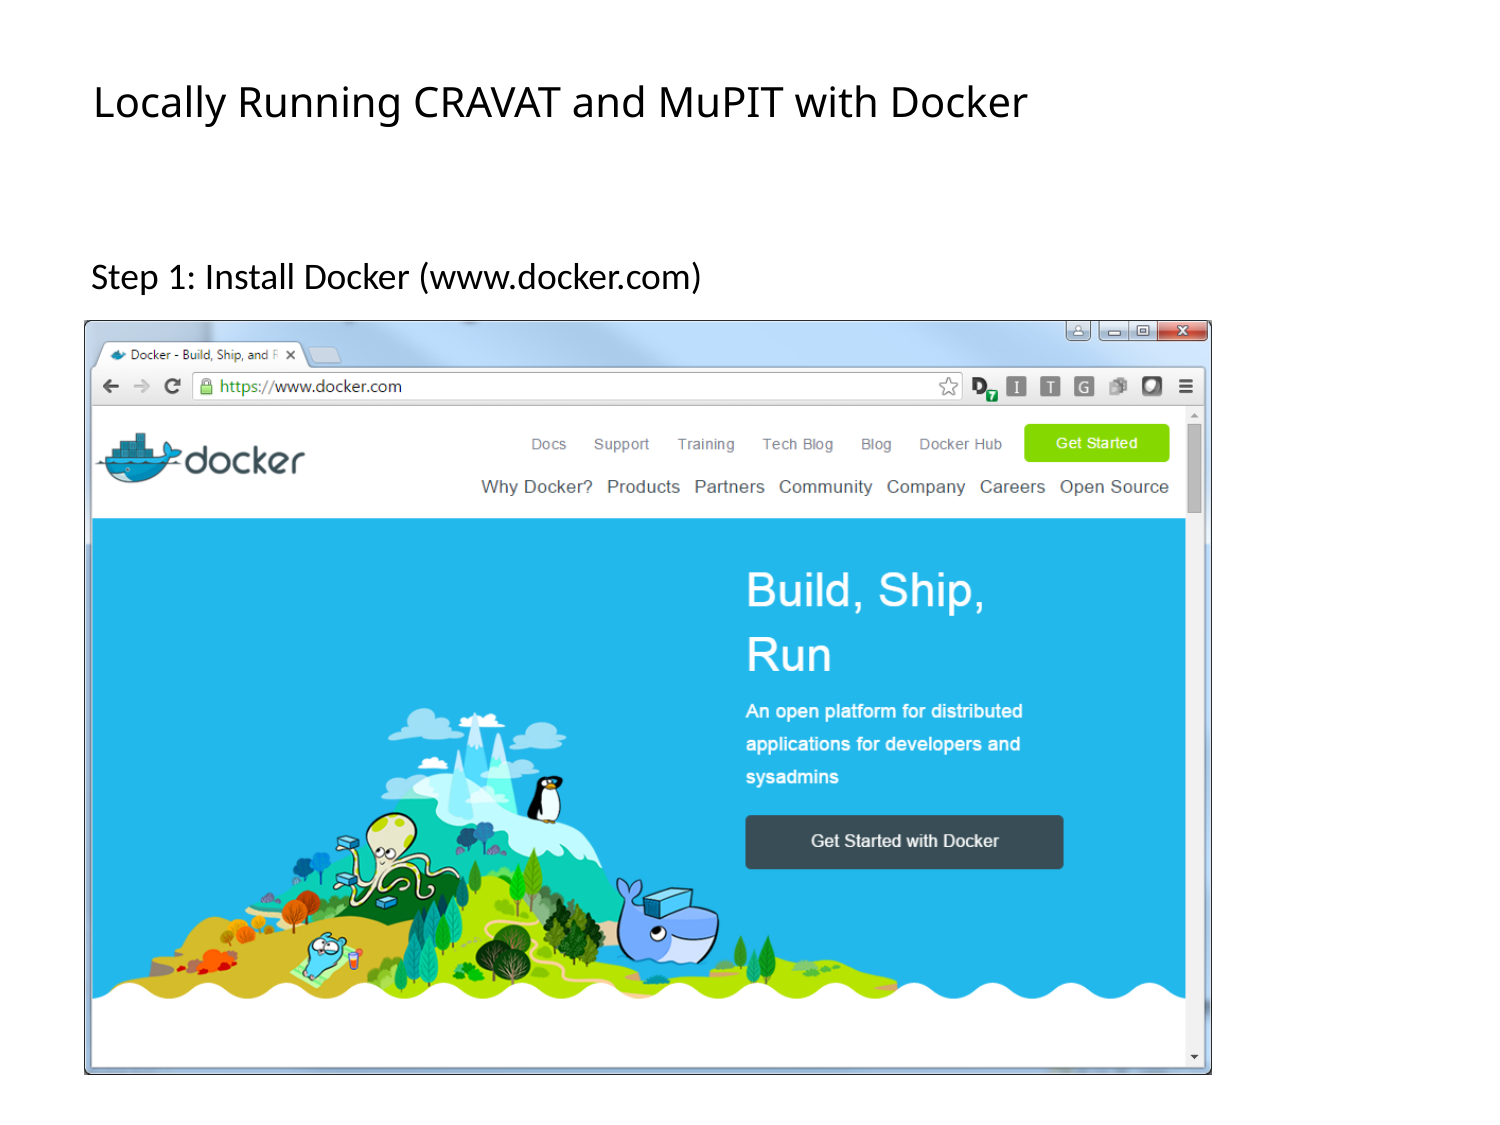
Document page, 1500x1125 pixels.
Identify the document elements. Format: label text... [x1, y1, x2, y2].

text_box Step 1: Install Docker (www.docker.com) [76, 244, 718, 305]
text_box Locally Running CRAVAT and MuPIT with Docker [78, 68, 1044, 134]
picture [84, 320, 1212, 1075]
